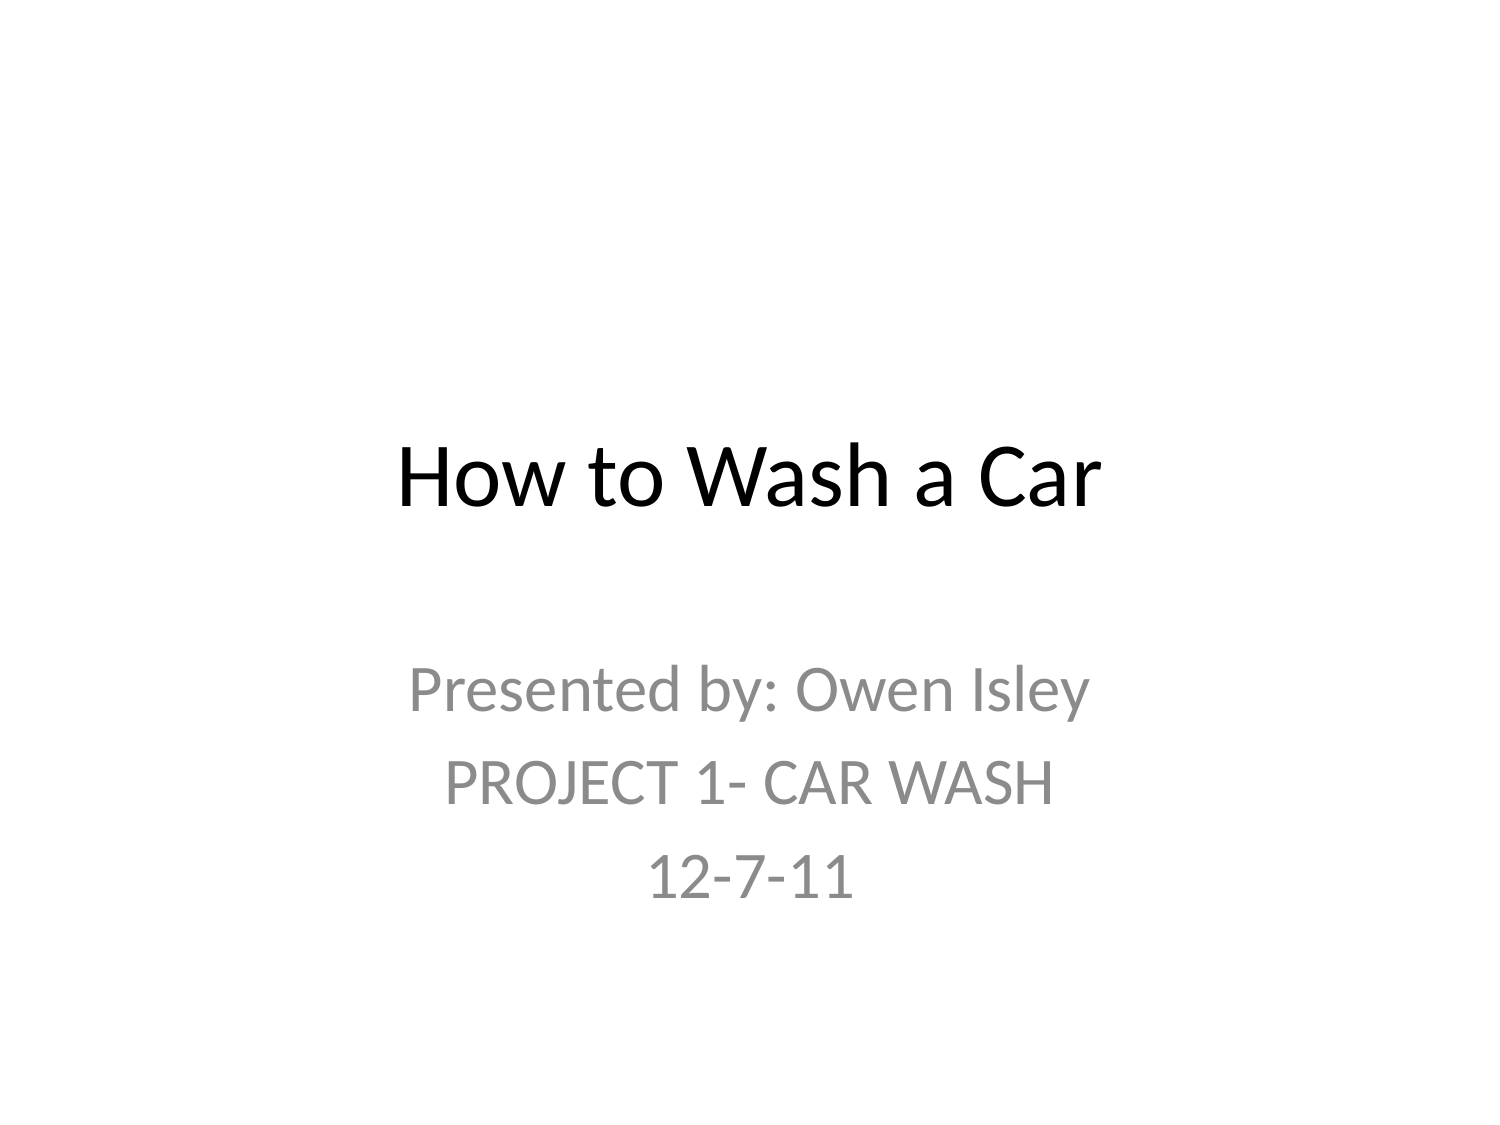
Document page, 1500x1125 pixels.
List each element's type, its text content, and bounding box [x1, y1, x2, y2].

title How to Wash a Car [112, 349, 1388, 591]
subtitle Presented by: Owen Isley PROJECT 1- CAR WASH 12-7-11 [225, 637, 1275, 925]
